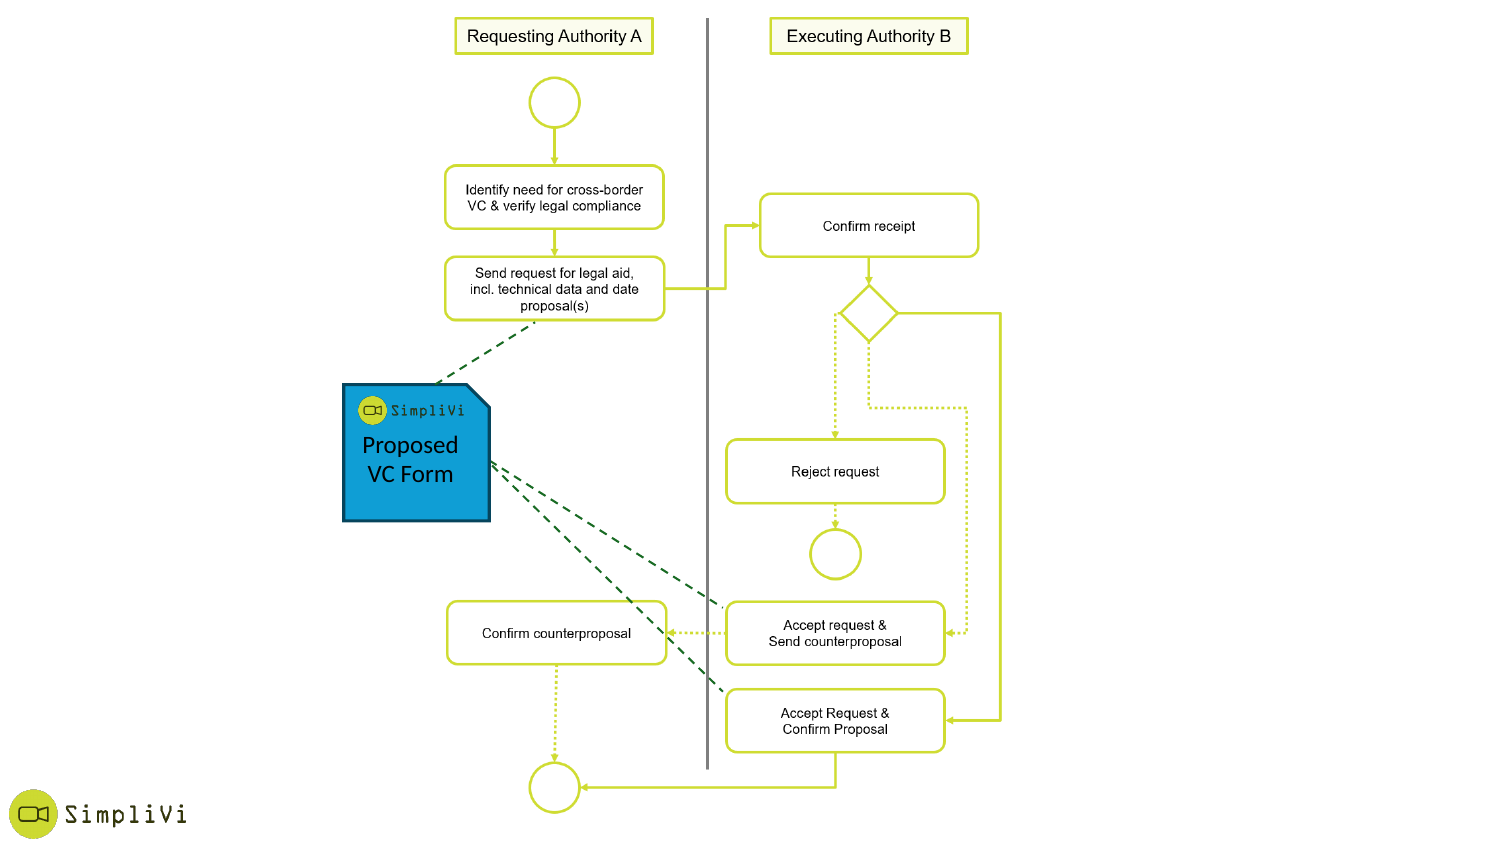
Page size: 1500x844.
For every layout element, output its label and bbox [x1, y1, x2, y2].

text_box [343, 321, 724, 693]
picture [359, 397, 386, 424]
picture [9, 788, 205, 844]
picture [372, 6, 1042, 838]
